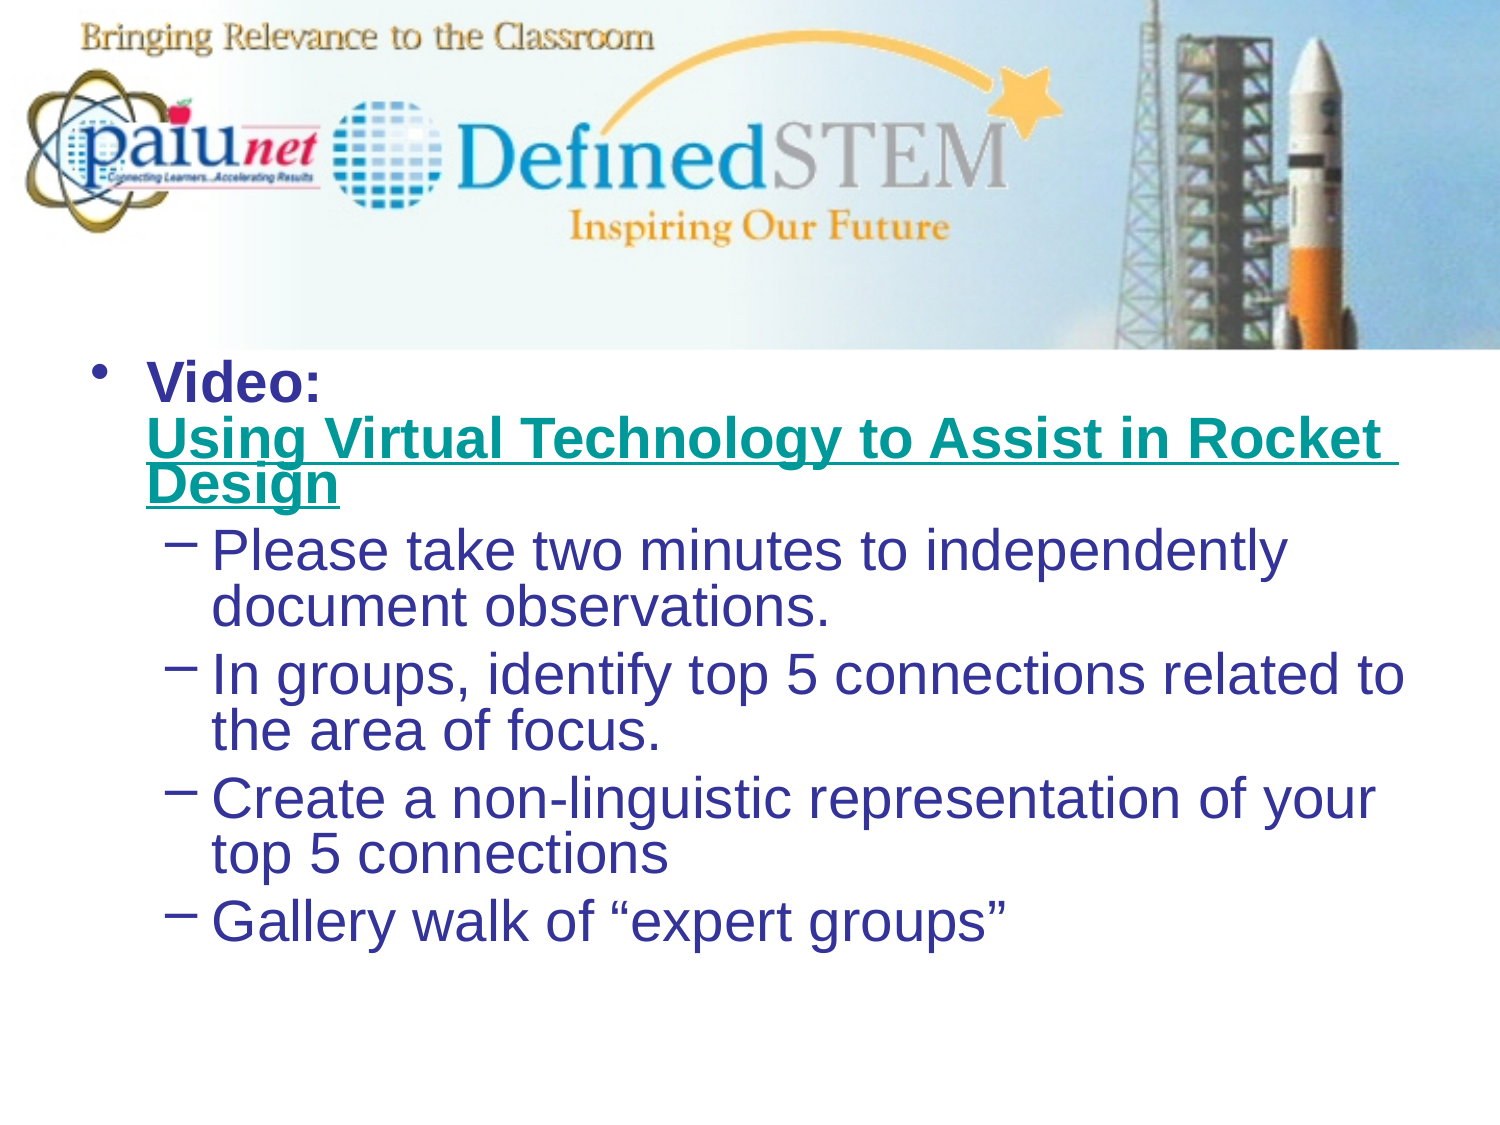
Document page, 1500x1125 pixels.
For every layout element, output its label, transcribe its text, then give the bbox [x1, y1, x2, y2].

picture [0, 0, 1500, 365]
list Video: Using Virtual Technology to Assist in Rocket Design Please take two minutes to independently document observations. In groups, identify top 5 connections related to the area of focus. Create a non-linguistic representation of your top 5 connections Gallery walk of “expert groups” [74, 349, 1426, 1006]
